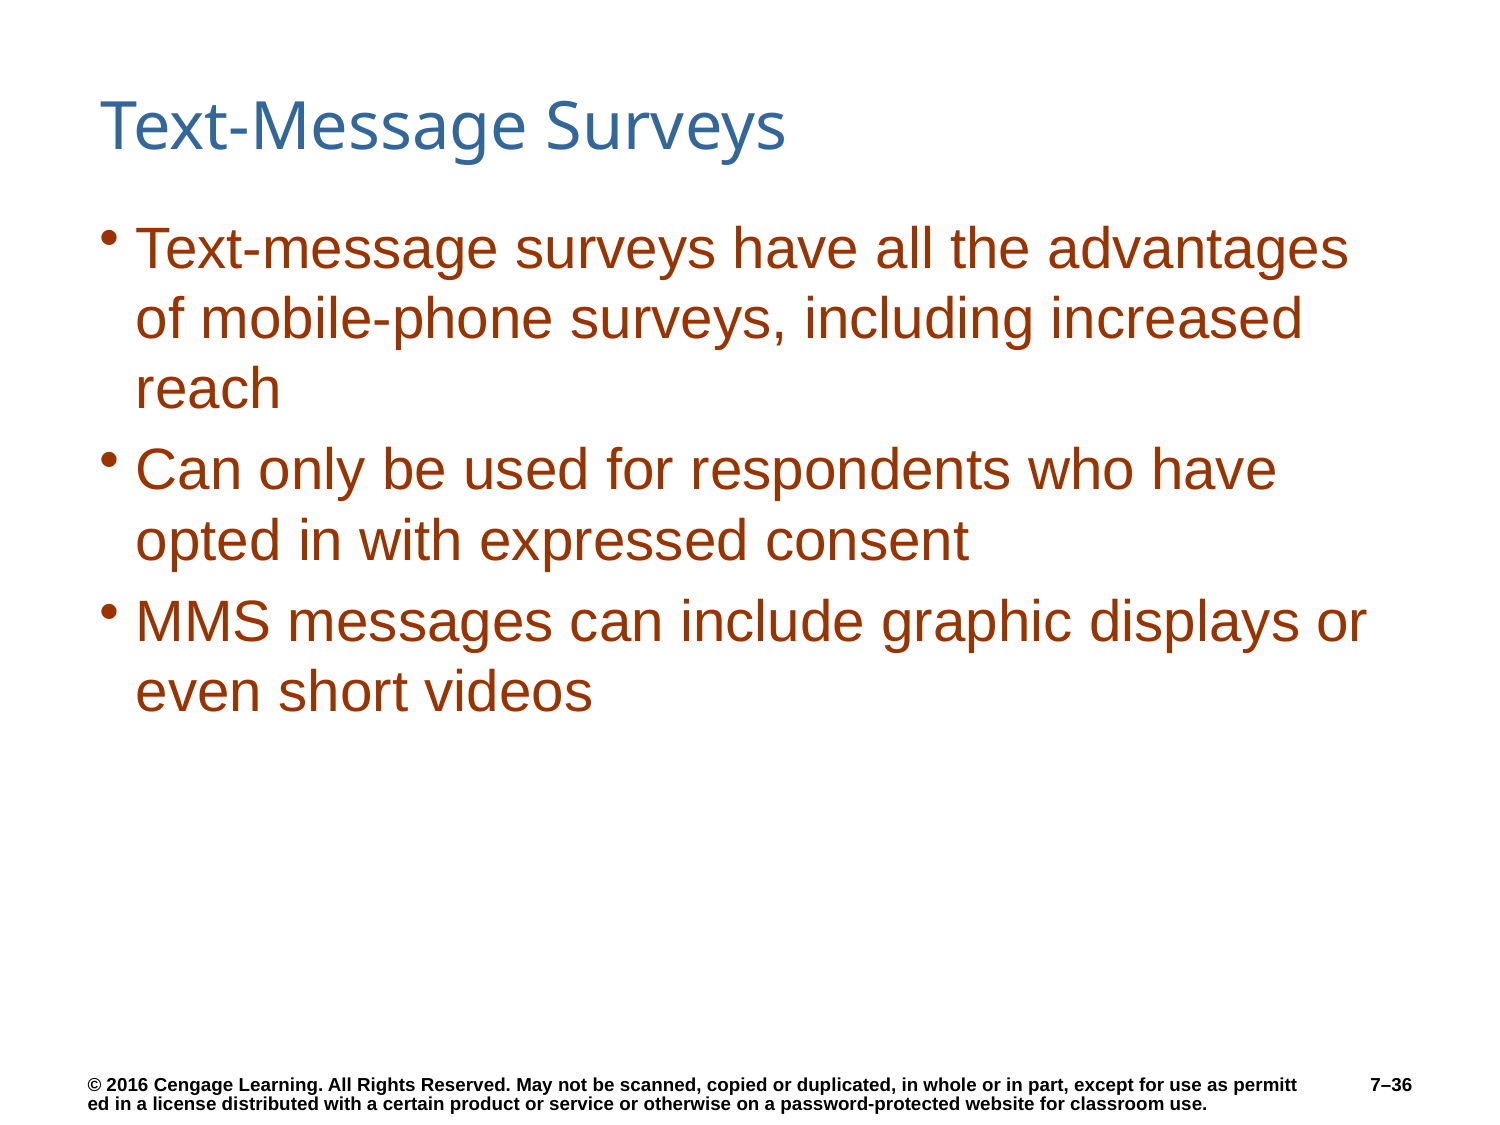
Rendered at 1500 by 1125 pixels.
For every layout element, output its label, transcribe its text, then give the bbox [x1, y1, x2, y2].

slide_number 7–36 [1050, 1042, 1413, 1103]
list Text-message surveys have all the advantages of mobile-phone surveys, including increased reach Can only be used for respondents who have opted in with expressed consent MMS messages can include graphic displays or even short videos [84, 202, 1414, 1013]
footer © 2016 Cengage Learning. All Rights Reserved. May not be scanned, copied or duplicated, in whole or in part, except for use as permitted in a license distributed with a certain product or service or otherwise on a password-protected website for classroom use. [87, 1057, 1050, 1103]
title Text-Message Surveys [85, 75, 1411, 171]
